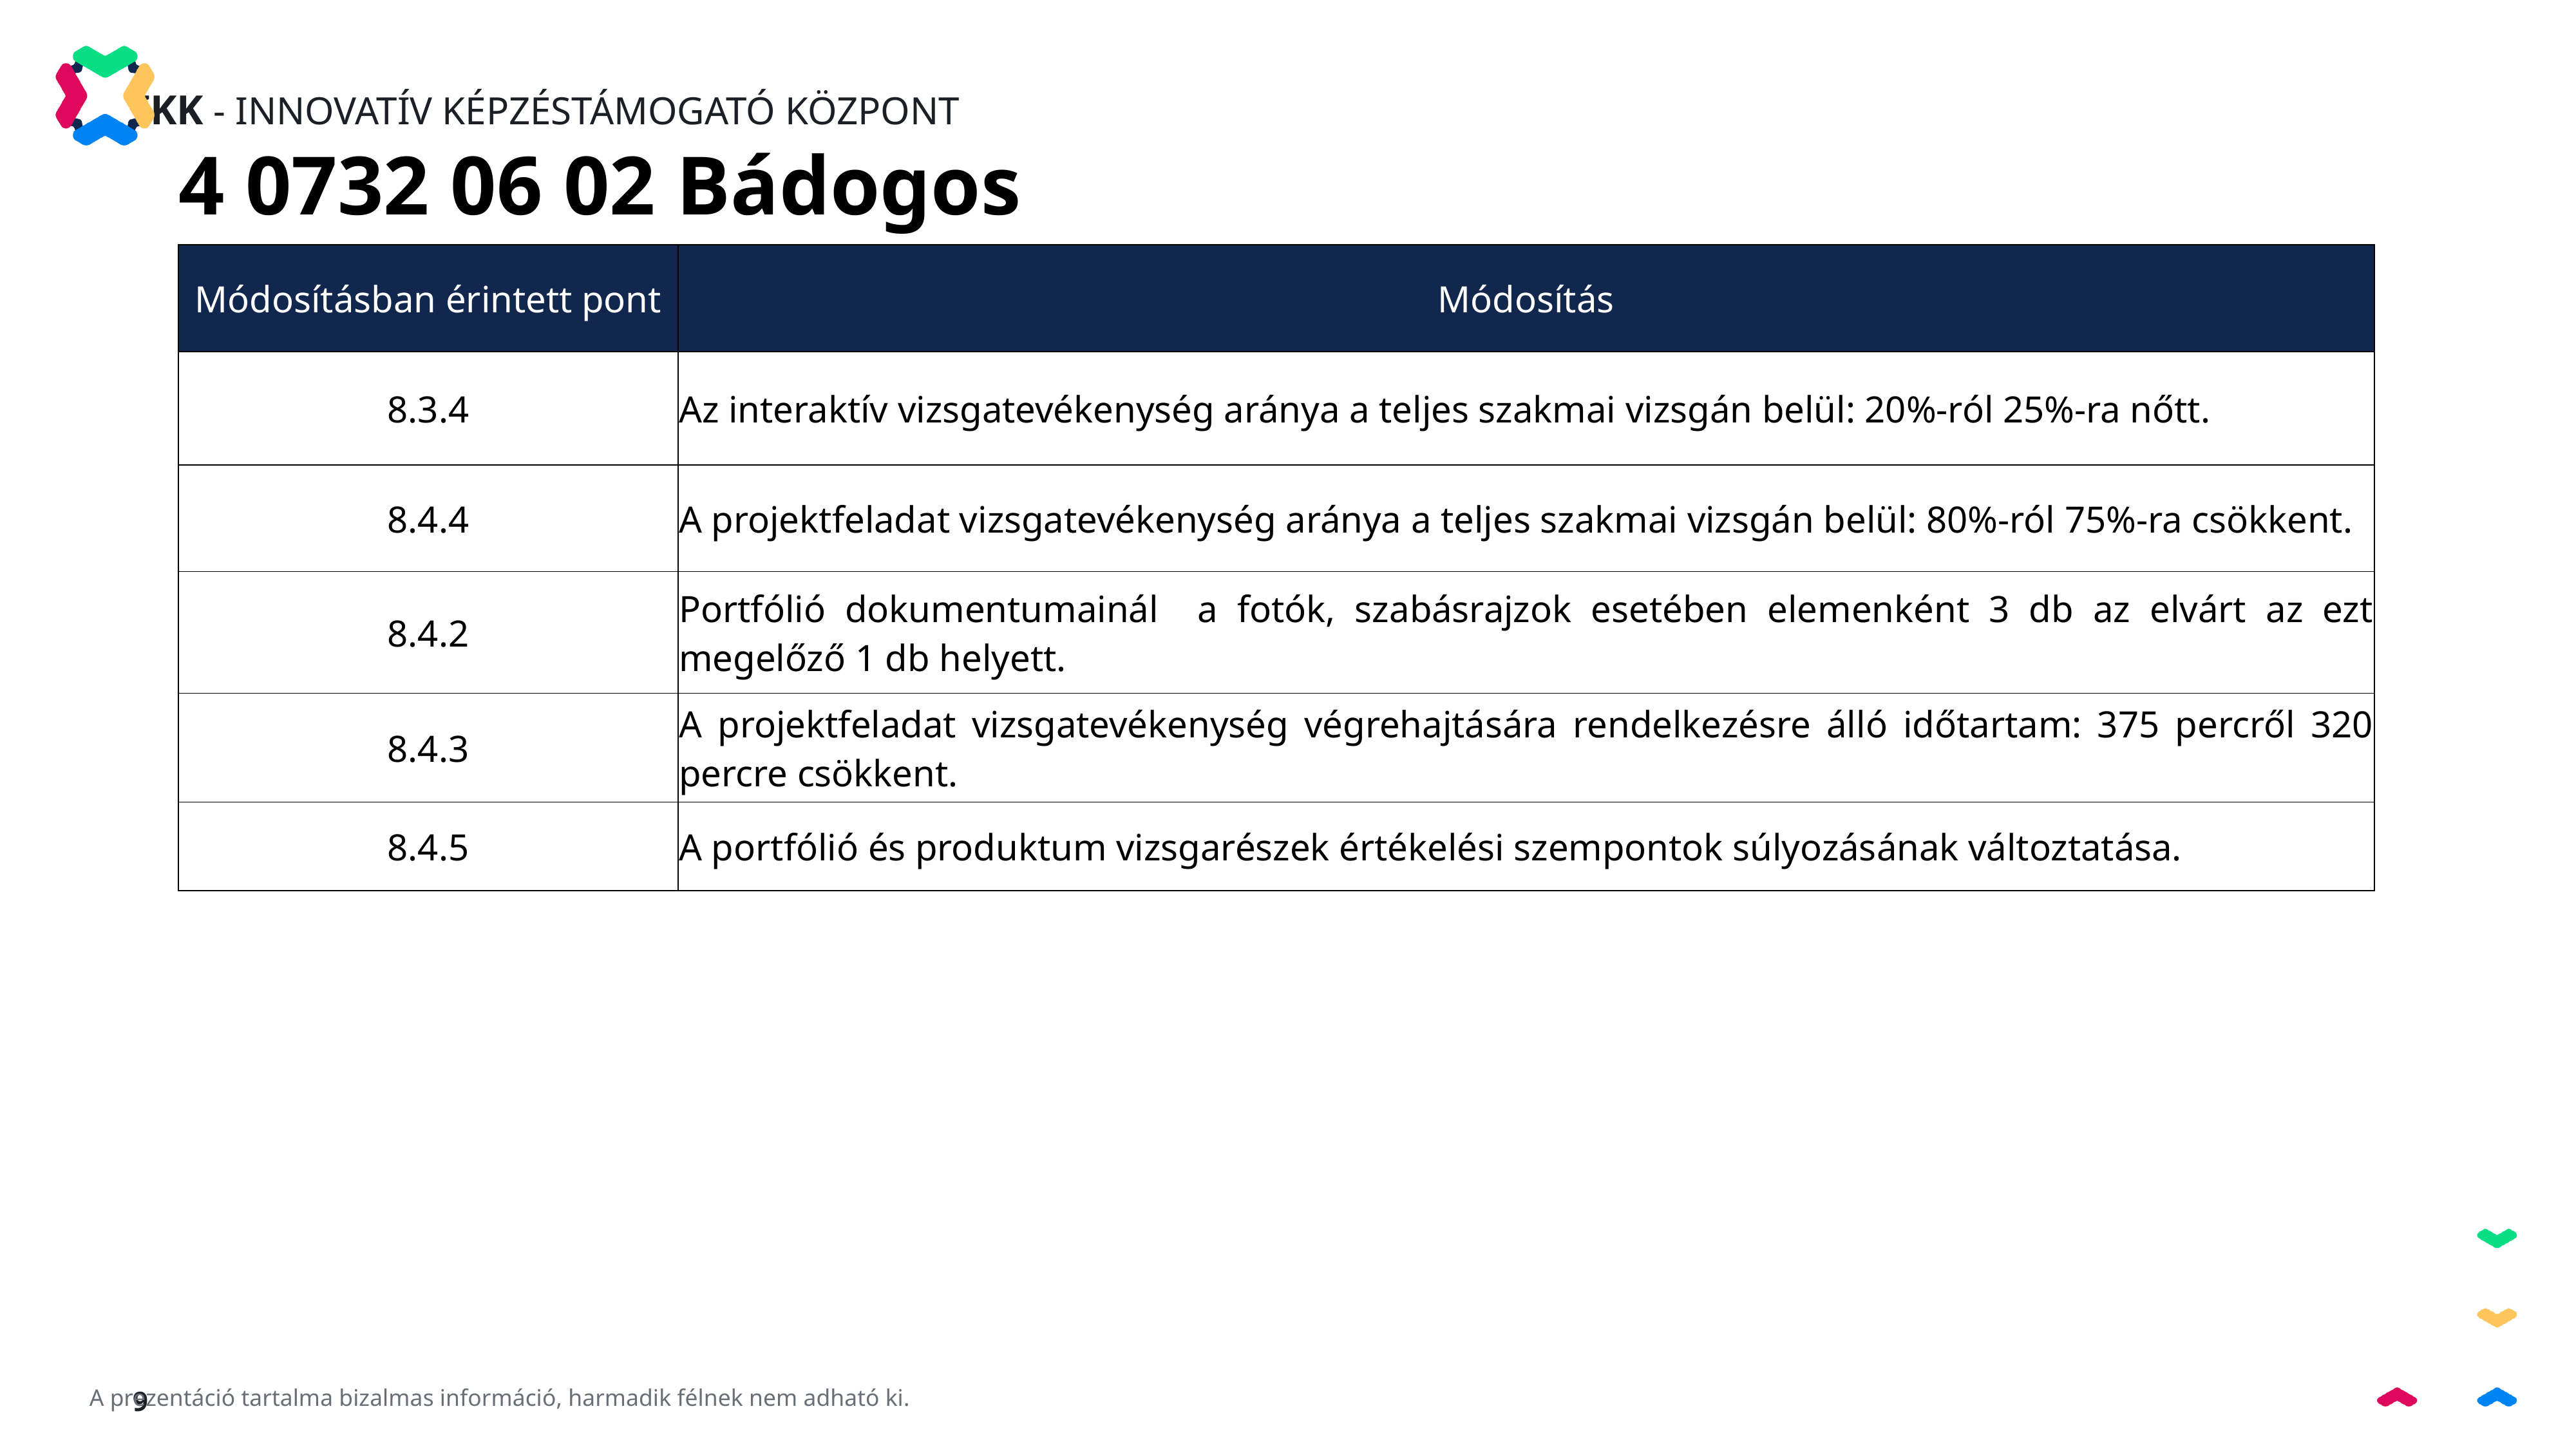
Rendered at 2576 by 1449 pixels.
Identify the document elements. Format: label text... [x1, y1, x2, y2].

table_cell A portfólió és produktum vizsgarészek értékelési szempontok súlyozásának változtatása. [679, 802, 2374, 890]
table_cell 8.3.4 [179, 352, 677, 464]
table_cell 8.4.5 [179, 802, 677, 890]
table_cell 8.4.2 [179, 572, 677, 693]
table_cell Portfólió dokumentumainál a fotók, szabásrajzok esetében elemenként 3 db az elvárt az ezt megelőző 1 db helyett. [679, 572, 2374, 693]
table_cell 8.4.3 [179, 694, 677, 802]
picture [2377, 1229, 2517, 1406]
table_header Módosításban érintett pont [179, 245, 677, 351]
table_cell A projektfeladat vizsgatevékenység végrehajtására rendelkezésre álló időtartam: 375 percről 320 percre csökkent. [679, 694, 2374, 802]
table_cell 8.4.4 [179, 466, 677, 571]
table_cell Az interaktív vizsgatevékenység aránya a teljes szakmai vizsgán belül: 20%-ról 25%-ra nőtt. [679, 352, 2374, 464]
table_header Módosítás [679, 245, 2374, 351]
table_cell A projektfeladat vizsgatevékenység aránya a teljes szakmai vizsgán belül: 80%-ról 75%-ra csökkent. [679, 466, 2374, 571]
list 4 0732 06 02 Bádogos [178, 134, 2320, 244]
picture [55, 46, 155, 146]
